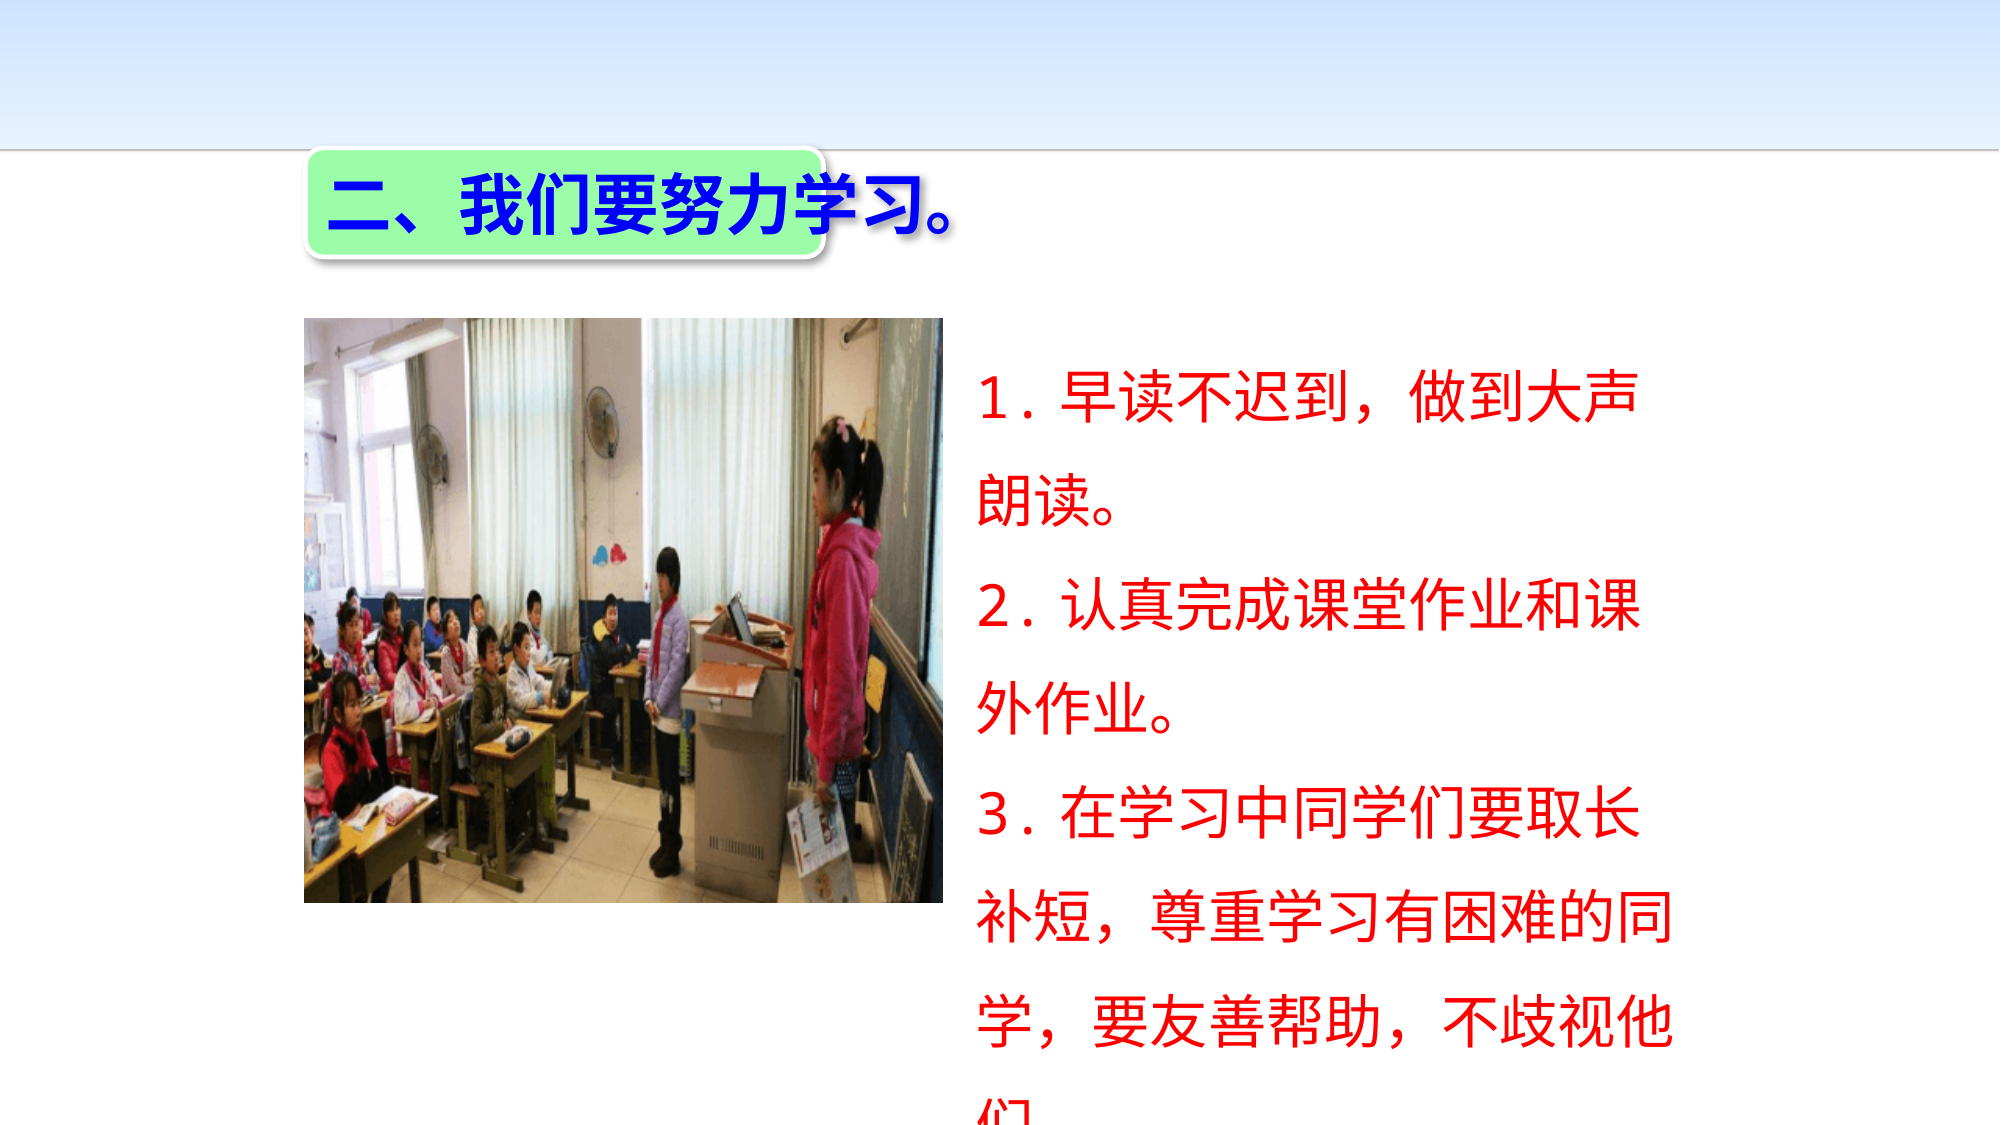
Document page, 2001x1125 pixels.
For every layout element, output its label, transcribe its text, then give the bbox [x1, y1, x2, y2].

text_box 二、我们要努力学习。 [305, 147, 824, 258]
picture [304, 317, 943, 903]
text_box 1.早读不迟到，做到大声朗读。 2.认真完成课堂作业和课外作业。 3.在学习中同学们要取长补短，尊重学习有困难的同学，要友善帮助，不歧视他们。 [960, 318, 1707, 1125]
